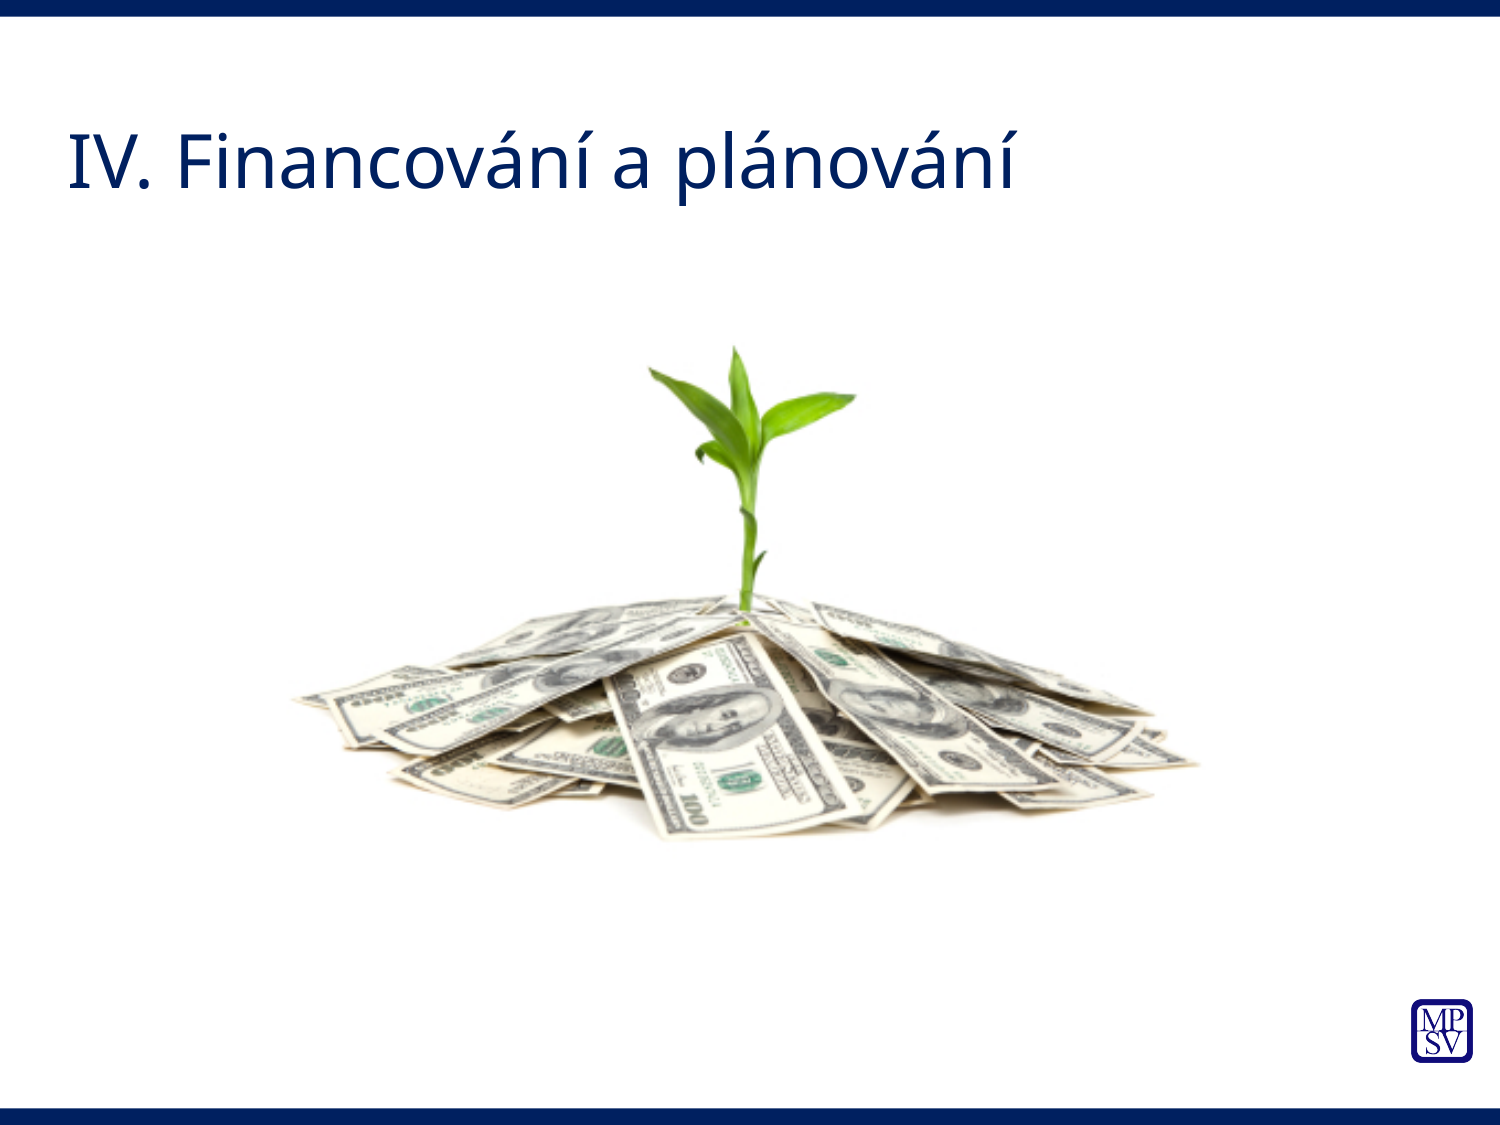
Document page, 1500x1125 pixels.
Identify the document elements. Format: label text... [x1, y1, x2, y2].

text_box IV. Financování a plánování [53, 105, 1453, 211]
text_box [0, 0, 1500, 19]
picture [1411, 999, 1473, 1063]
picture [270, 257, 1230, 868]
text_box [0, 1106, 1500, 1125]
